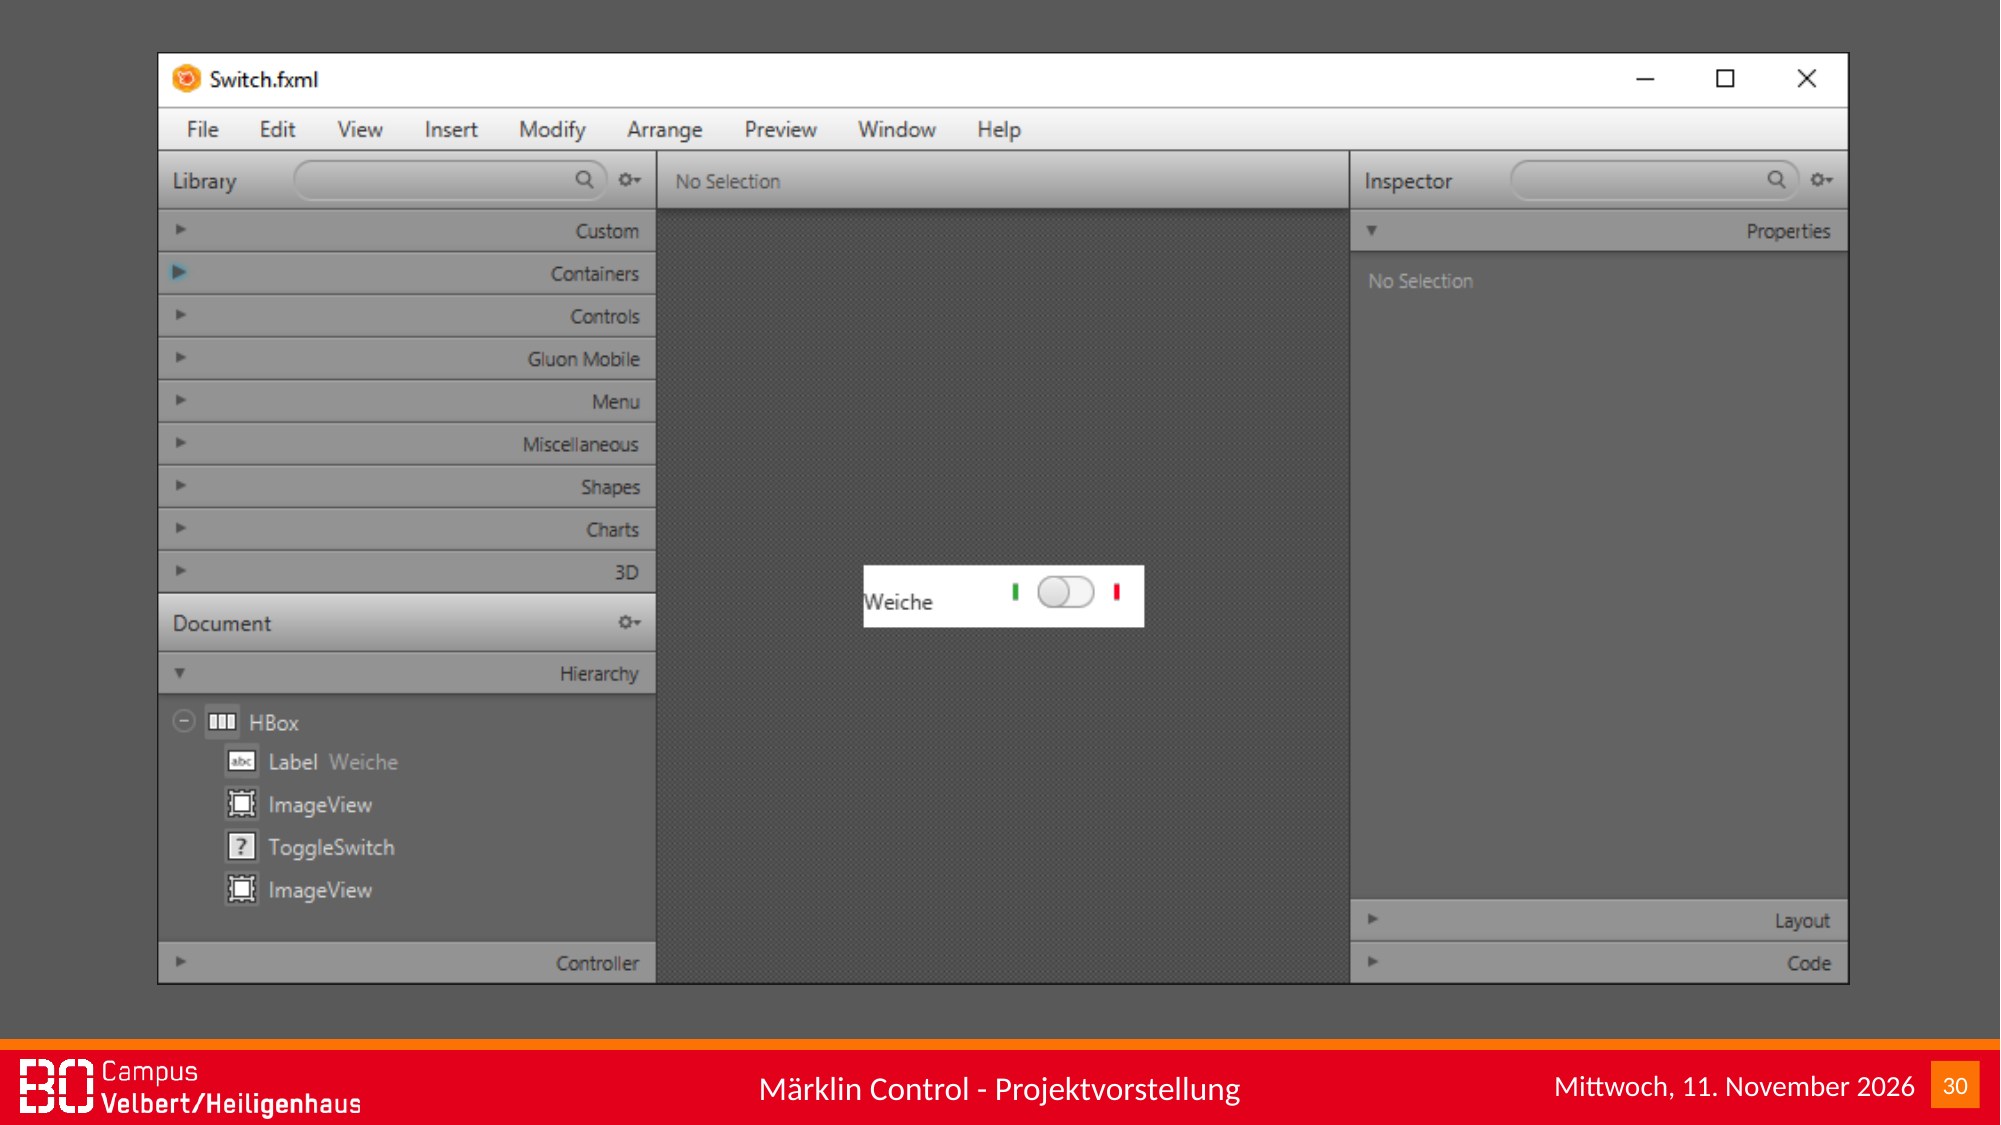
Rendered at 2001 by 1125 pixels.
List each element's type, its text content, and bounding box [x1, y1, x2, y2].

picture [157, 52, 1850, 985]
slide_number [1525, 1054, 1931, 1115]
slide_number 30 [1931, 1060, 1980, 1109]
picture [101, 1057, 365, 1120]
picture [19, 1059, 94, 1113]
